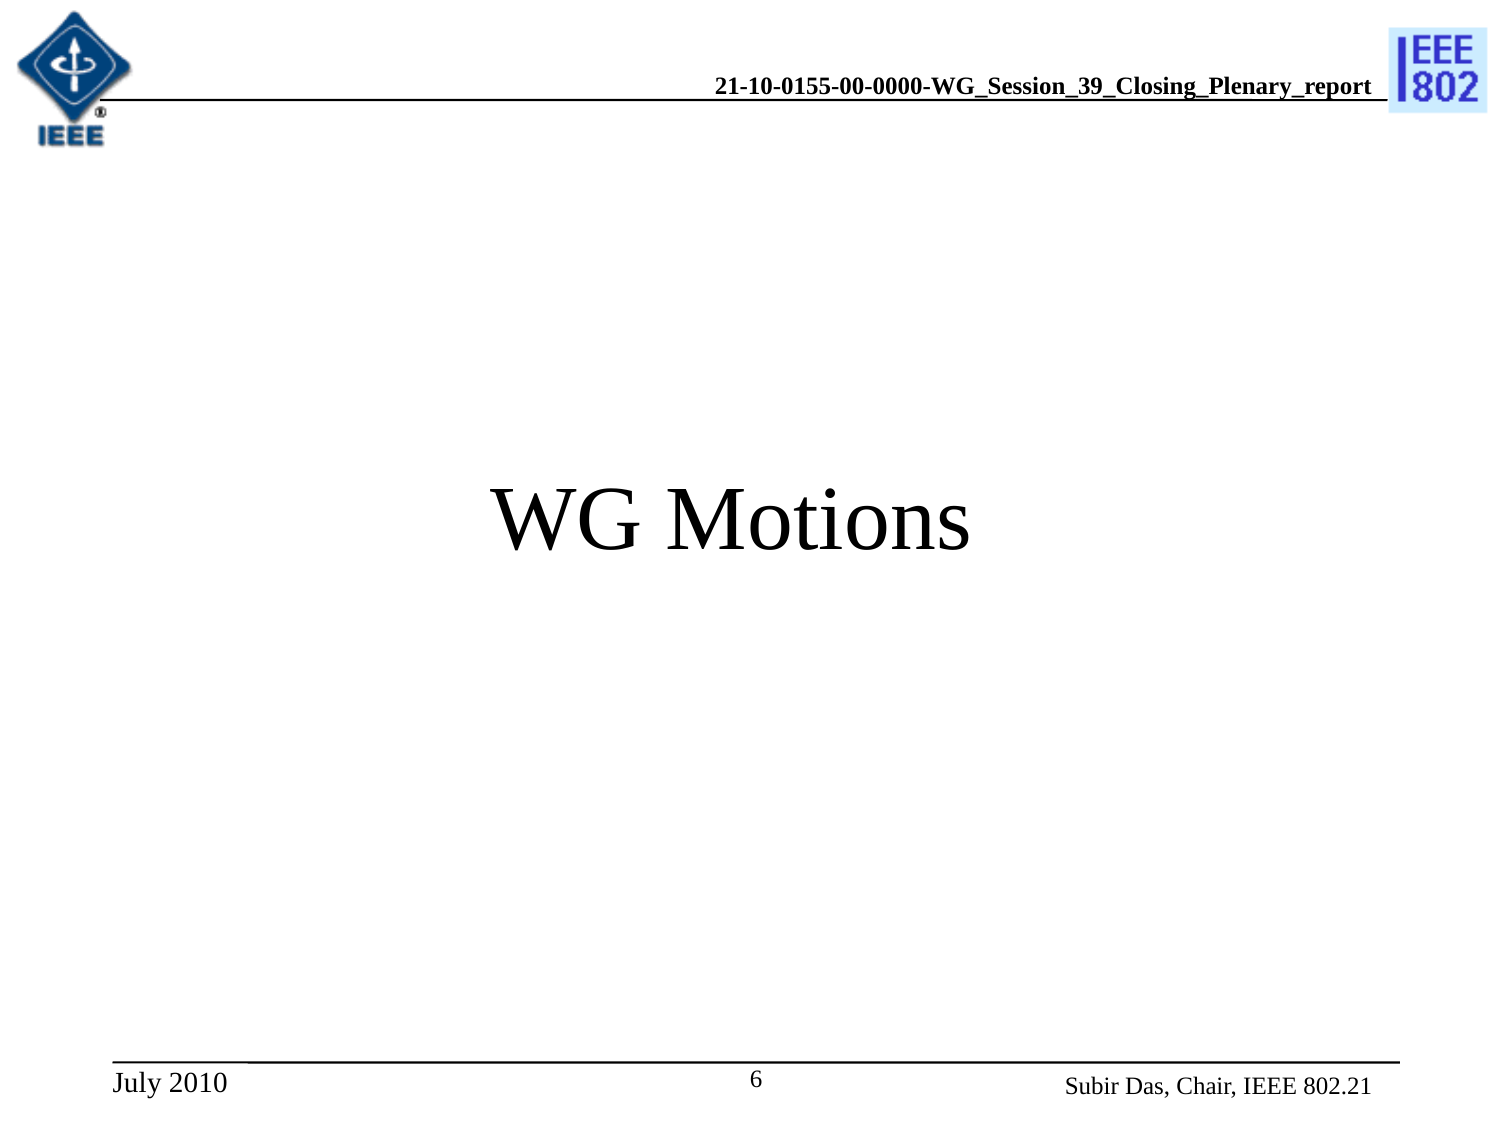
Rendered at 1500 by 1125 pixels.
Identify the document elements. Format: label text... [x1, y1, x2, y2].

picture [12, 9, 137, 150]
picture [1374, 9, 1499, 138]
title WG Motions [52, 455, 1411, 569]
text_box Subir Das, Chair, IEEE 802.21 [1049, 1062, 1413, 1125]
slide_number 6 [712, 1061, 800, 1093]
